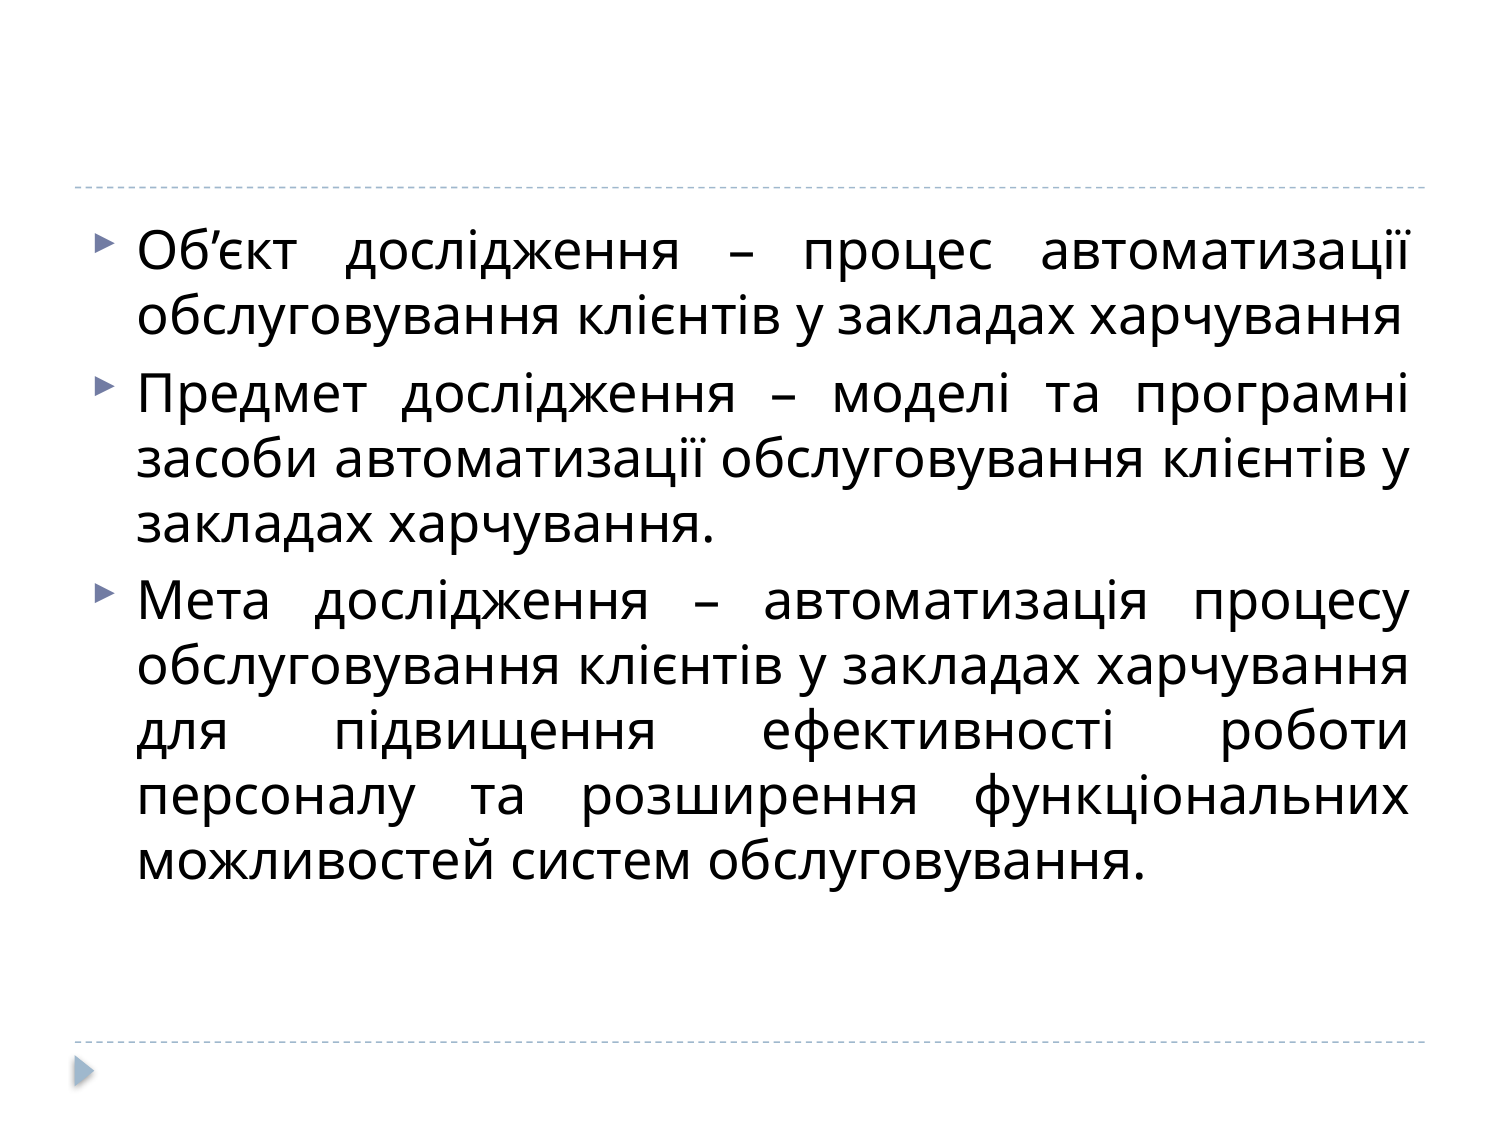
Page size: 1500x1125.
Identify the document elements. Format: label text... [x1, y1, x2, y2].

list Об’єкт дослідження – процес автоматизації обслуговування клієнтів у закладах харчування Предмет дослідження – моделі та програмні засоби автоматизації обслуговування клієнтів у закладах харчування. Мета дослідження – автоматизація процесу обслуговування клієнтів у закладах харчування для підвищення ефективності роботи персоналу та розширення функціональних можливостей систем обслуговування. [76, 208, 1427, 1010]
